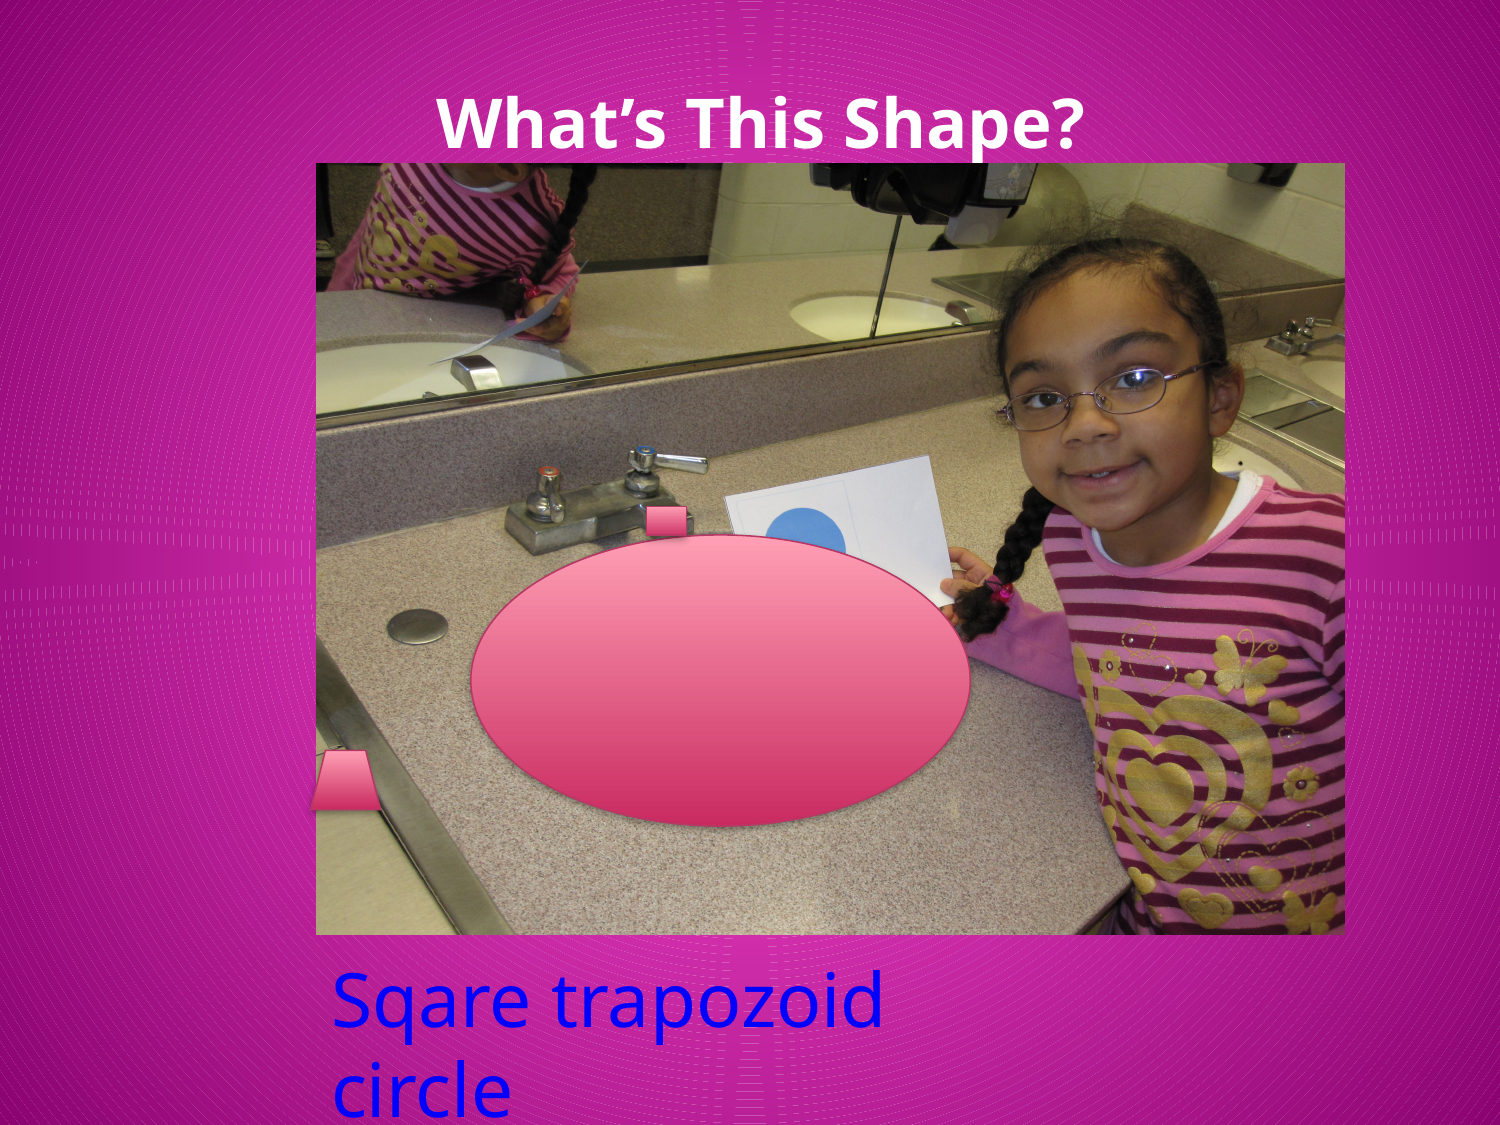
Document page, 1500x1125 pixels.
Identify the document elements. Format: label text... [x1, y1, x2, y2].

text_box What’s This Shape? [275, 72, 1246, 170]
picture [315, 163, 1346, 936]
text_box Sqare trapozoid circle [316, 945, 1059, 1125]
